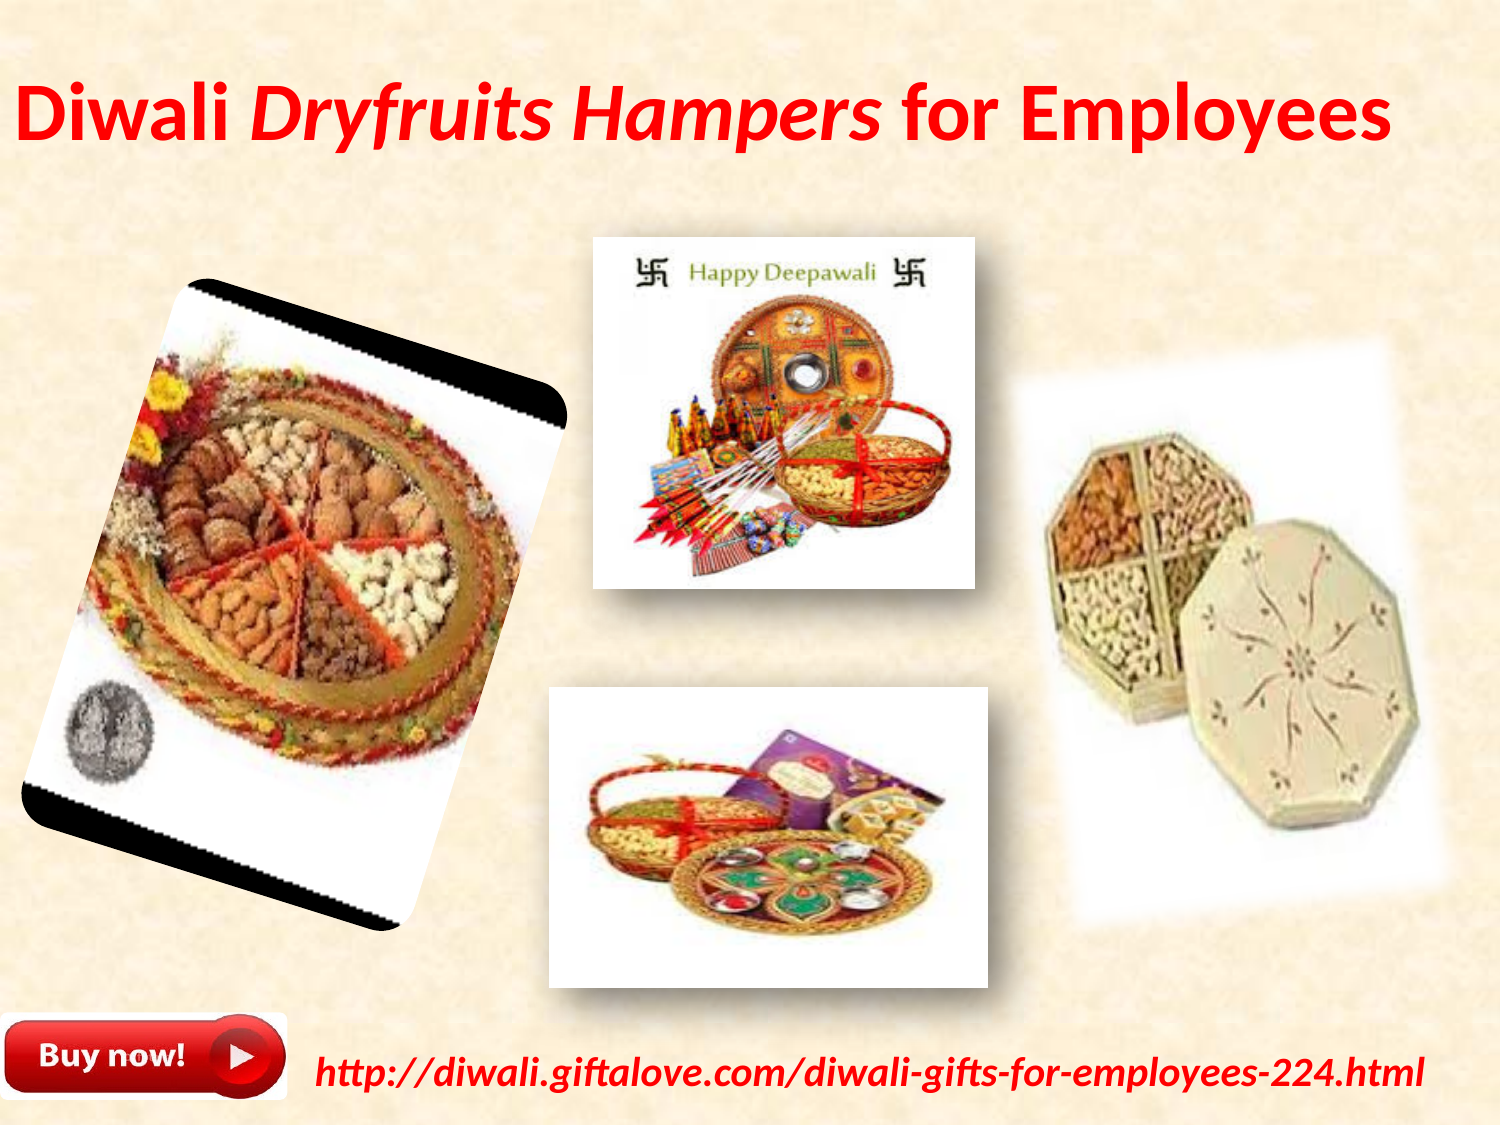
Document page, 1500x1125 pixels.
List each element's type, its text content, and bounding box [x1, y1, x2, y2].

picture [0, 0, 1500, 1125]
text_box http://diwali.giftalove.com/diwali-gifts-for-employees-224.html [299, 1037, 1500, 1103]
text_box Diwali Dryfruits Hampers for Employees [0, 50, 1460, 165]
